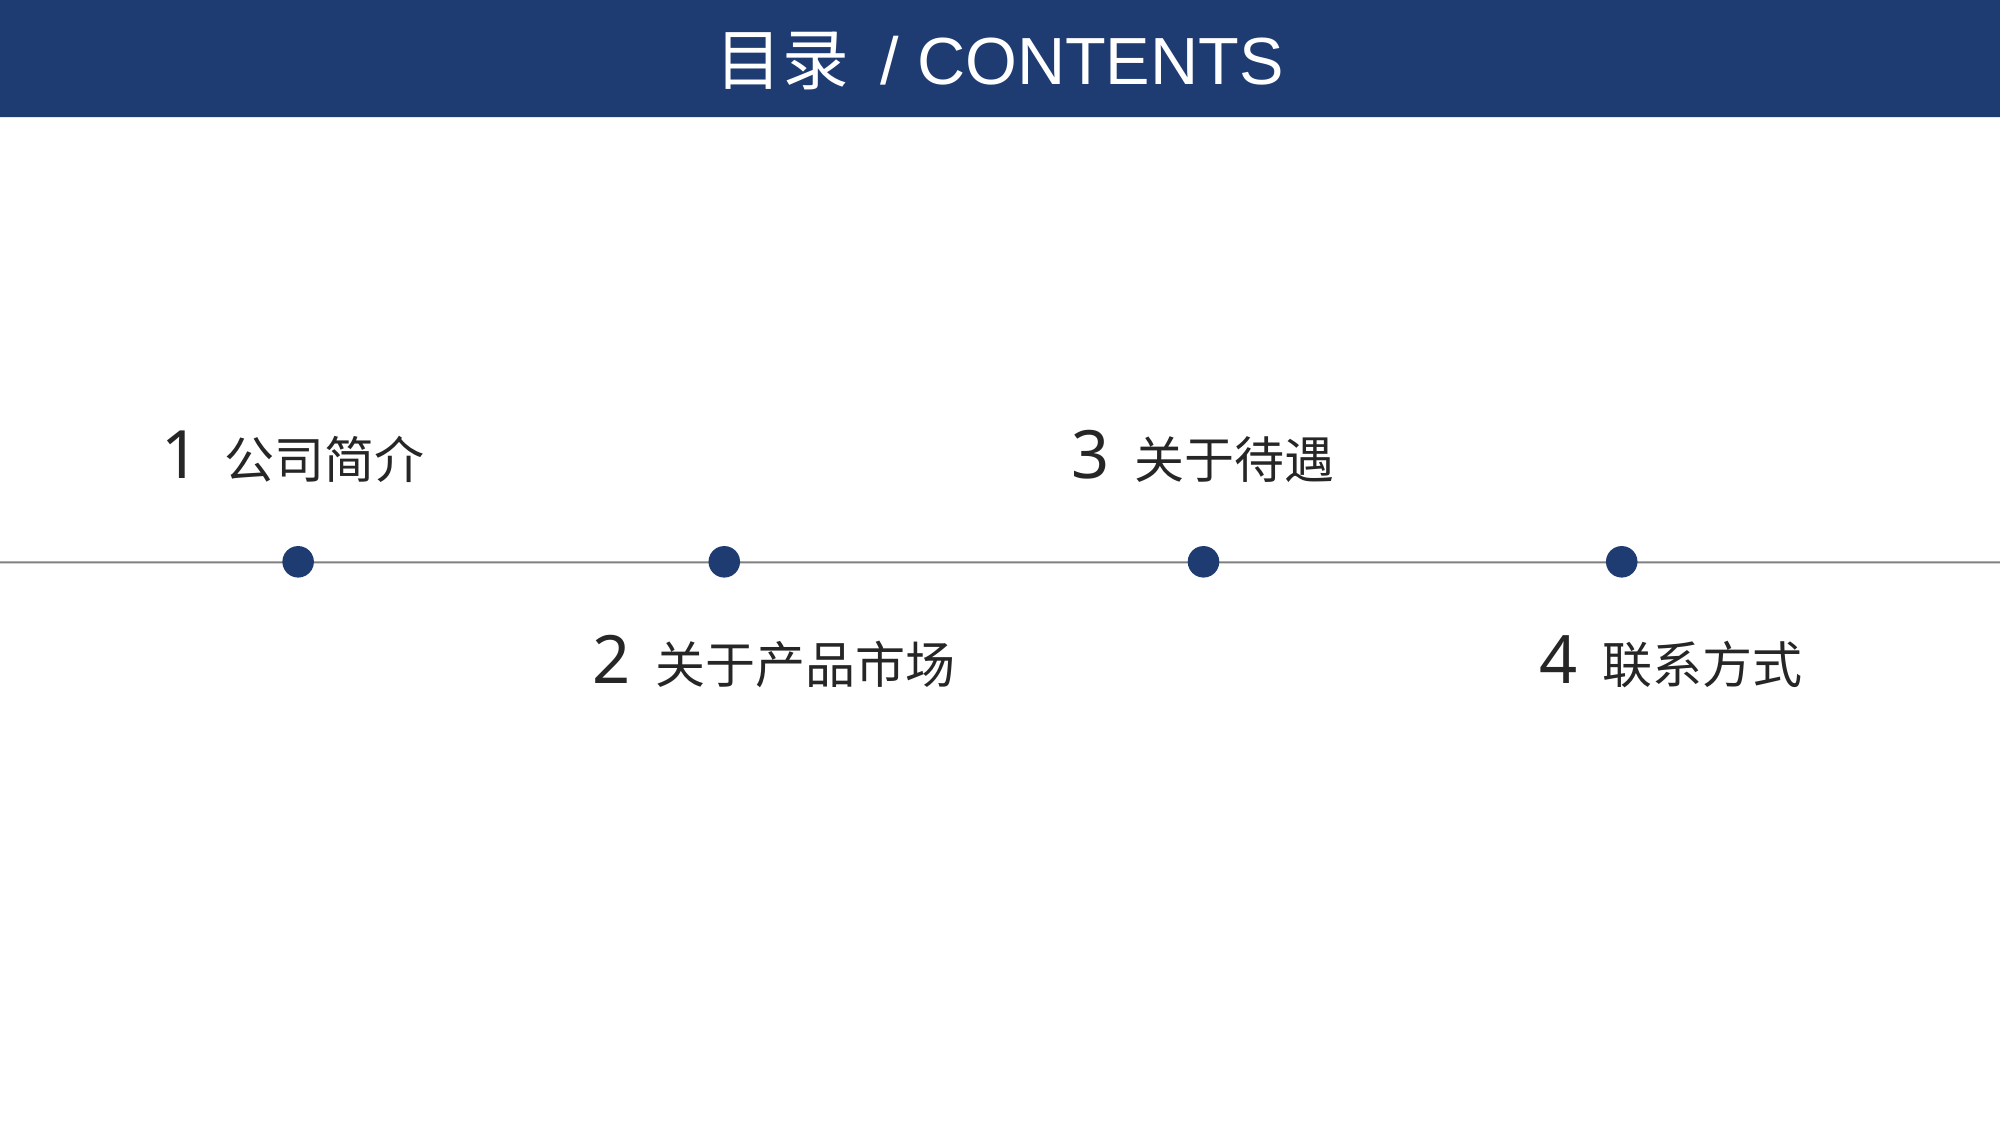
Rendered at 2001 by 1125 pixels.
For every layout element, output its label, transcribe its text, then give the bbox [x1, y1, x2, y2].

text_box [1187, 546, 1220, 578]
text_box 2 关于产品市场 [577, 609, 971, 705]
text_box [1605, 546, 1638, 578]
text_box [708, 546, 741, 578]
text_box 3 关于待遇 [1056, 404, 1350, 500]
text_box 4 联系方式 [1524, 609, 1818, 705]
text_box [282, 546, 314, 578]
text_box 1 公司简介 [146, 404, 440, 500]
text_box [0, 0, 2000, 118]
